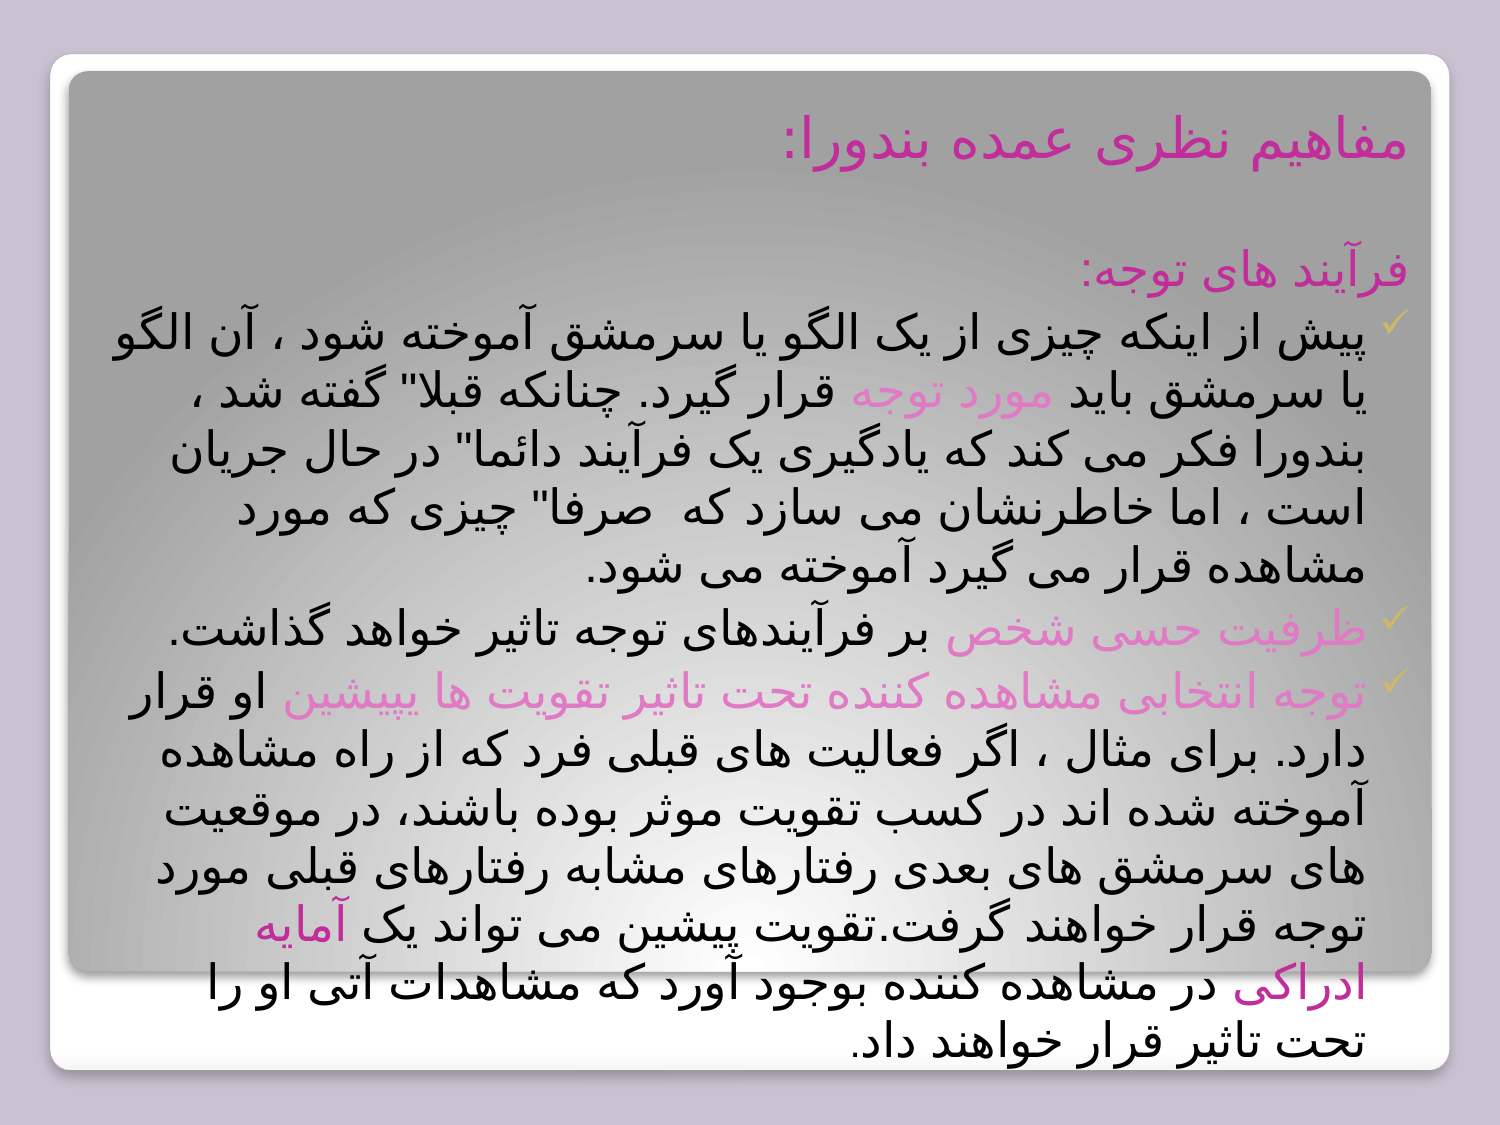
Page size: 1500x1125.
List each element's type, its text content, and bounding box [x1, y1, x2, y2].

list مفاهیم نظری عمده بندورا: فرآیند های توجه: پیش از اینکه چیزی از یک الگو یا سرمشق آموخته شود ، آن الگو یا سرمشق باید مورد توجه قرار گیرد. چنانکه قبلا" گفته شد ، بندورا فکر می کند که یادگیری یک فرآیند دائما" در حال جریان است ، اما خاطرنشان می سازد که صرفا" چیزی که مورد مشاهده قرار می گیرد آموخته می شود. ظرفیت حسی شخص بر فرآیندهای توجه تاثیر خواهد گذاشت. توجه انتخابی مشاهده کننده تحت تاثیر تقویت ها یپیشین او قرار دارد. برای مثال ، اگر فعالیت های قبلی فرد که از راه مشاهده آموخته شده اند در کسب تقویت موثر بوده باشند، در موقعیت های سرمشق های بعدی رفتارهای مشابه رفتارهای قبلی مورد توجه قرار خواهند گرفت.تقویت پیشین می تواند یک آمایه ادراکی در مشاهده کننده بوجود آورد که مشاهدات آتی او را تحت تاثیر قرار خواهند داد. [82, 86, 1425, 1075]
